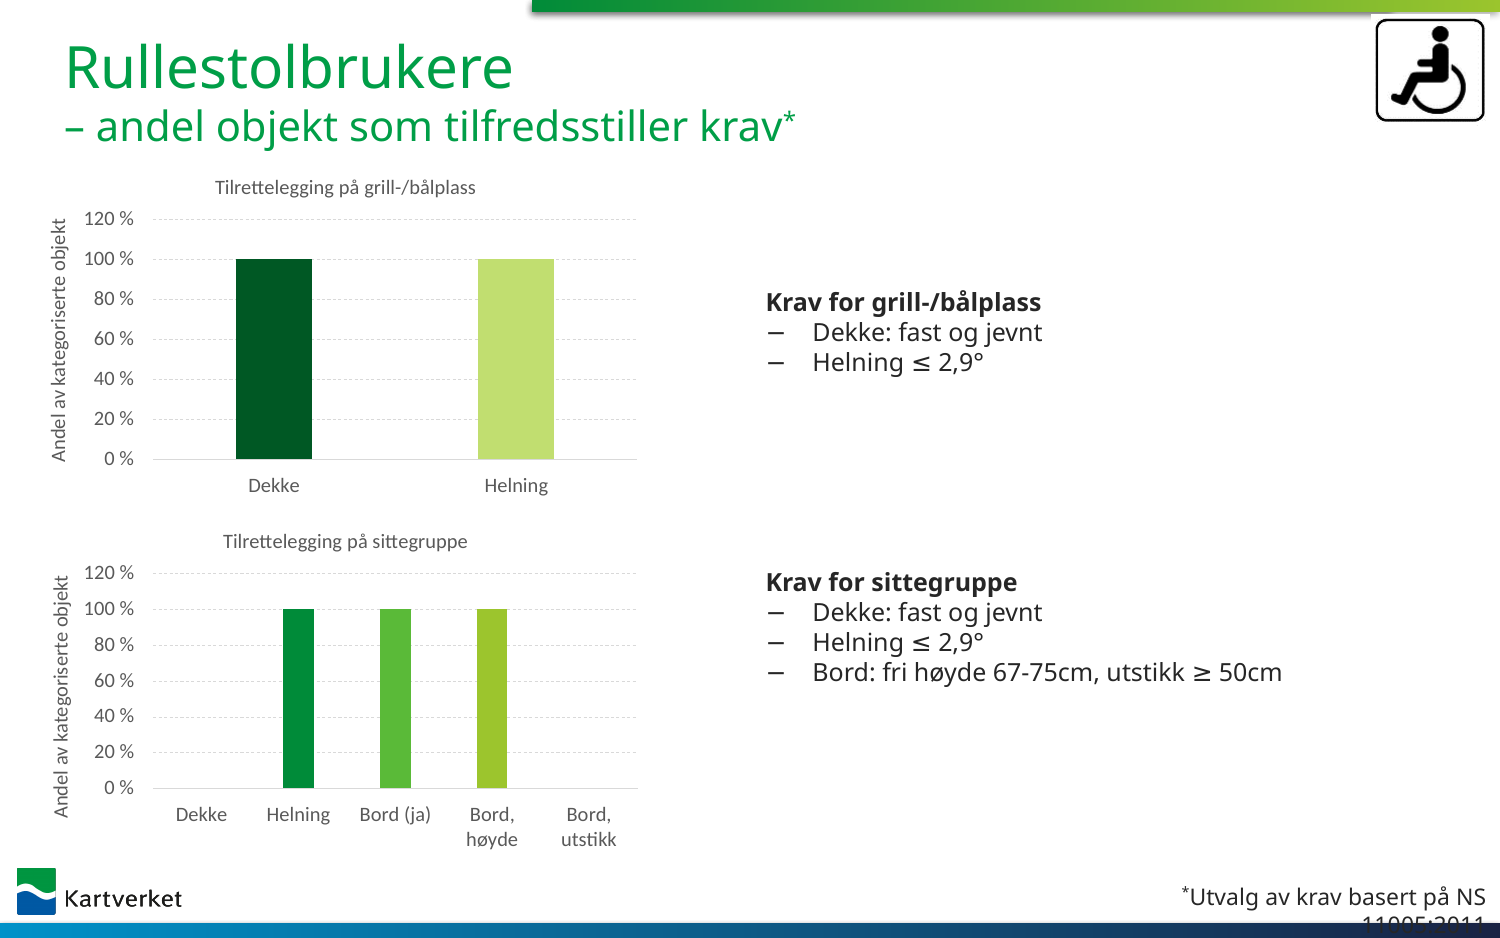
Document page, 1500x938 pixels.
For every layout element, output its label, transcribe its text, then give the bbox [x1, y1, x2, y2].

picture [41, 166, 650, 505]
text_box Krav for grill-/bålplass Dekke: fast og jevnt Helning ≤ 2,9° [750, 279, 1452, 384]
text_box Rullestolbrukere – andel objekt som tilfredsstiller krav* [49, 14, 1431, 158]
text_box Krav for sittegruppe Dekke: fast og jevnt Helning ≤ 2,9° Bord: fri høyde 67-75cm, utstikk ≥ 50cm [750, 559, 1500, 694]
picture [41, 520, 650, 859]
picture [1371, 13, 1491, 127]
text_box *Utvalg av krav basert på NS 11005:2011 [1068, 873, 1500, 938]
